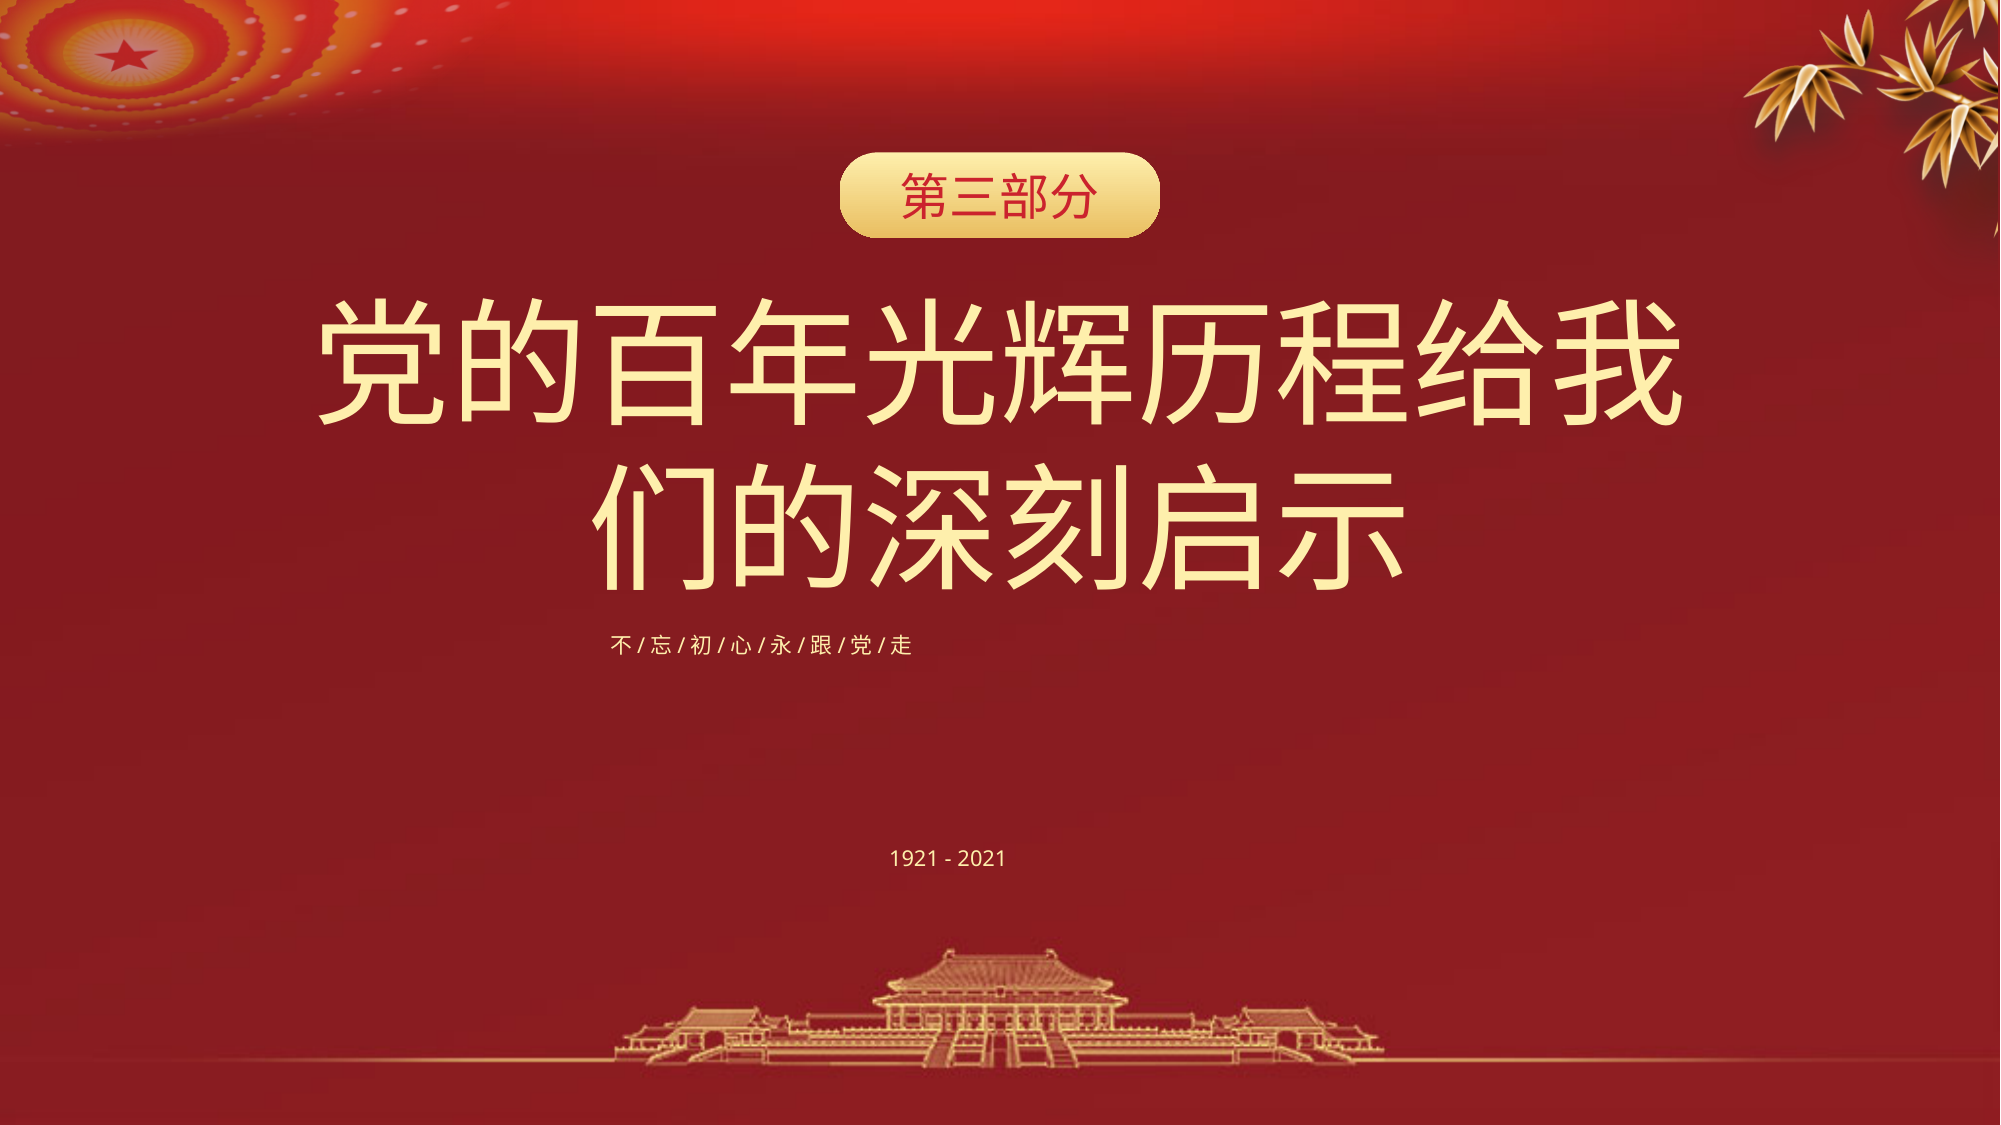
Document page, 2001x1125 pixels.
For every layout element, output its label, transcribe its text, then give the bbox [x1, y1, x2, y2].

text_box 党的百年光辉历程给我们的深刻启示 [266, 269, 1734, 615]
text_box 第三部分 [839, 152, 1161, 238]
picture [0, 0, 2000, 1125]
text_box 1921 - 2021 [871, 831, 1128, 880]
text_box 不/忘/初/心/永/跟/党/走 [592, 618, 1407, 667]
